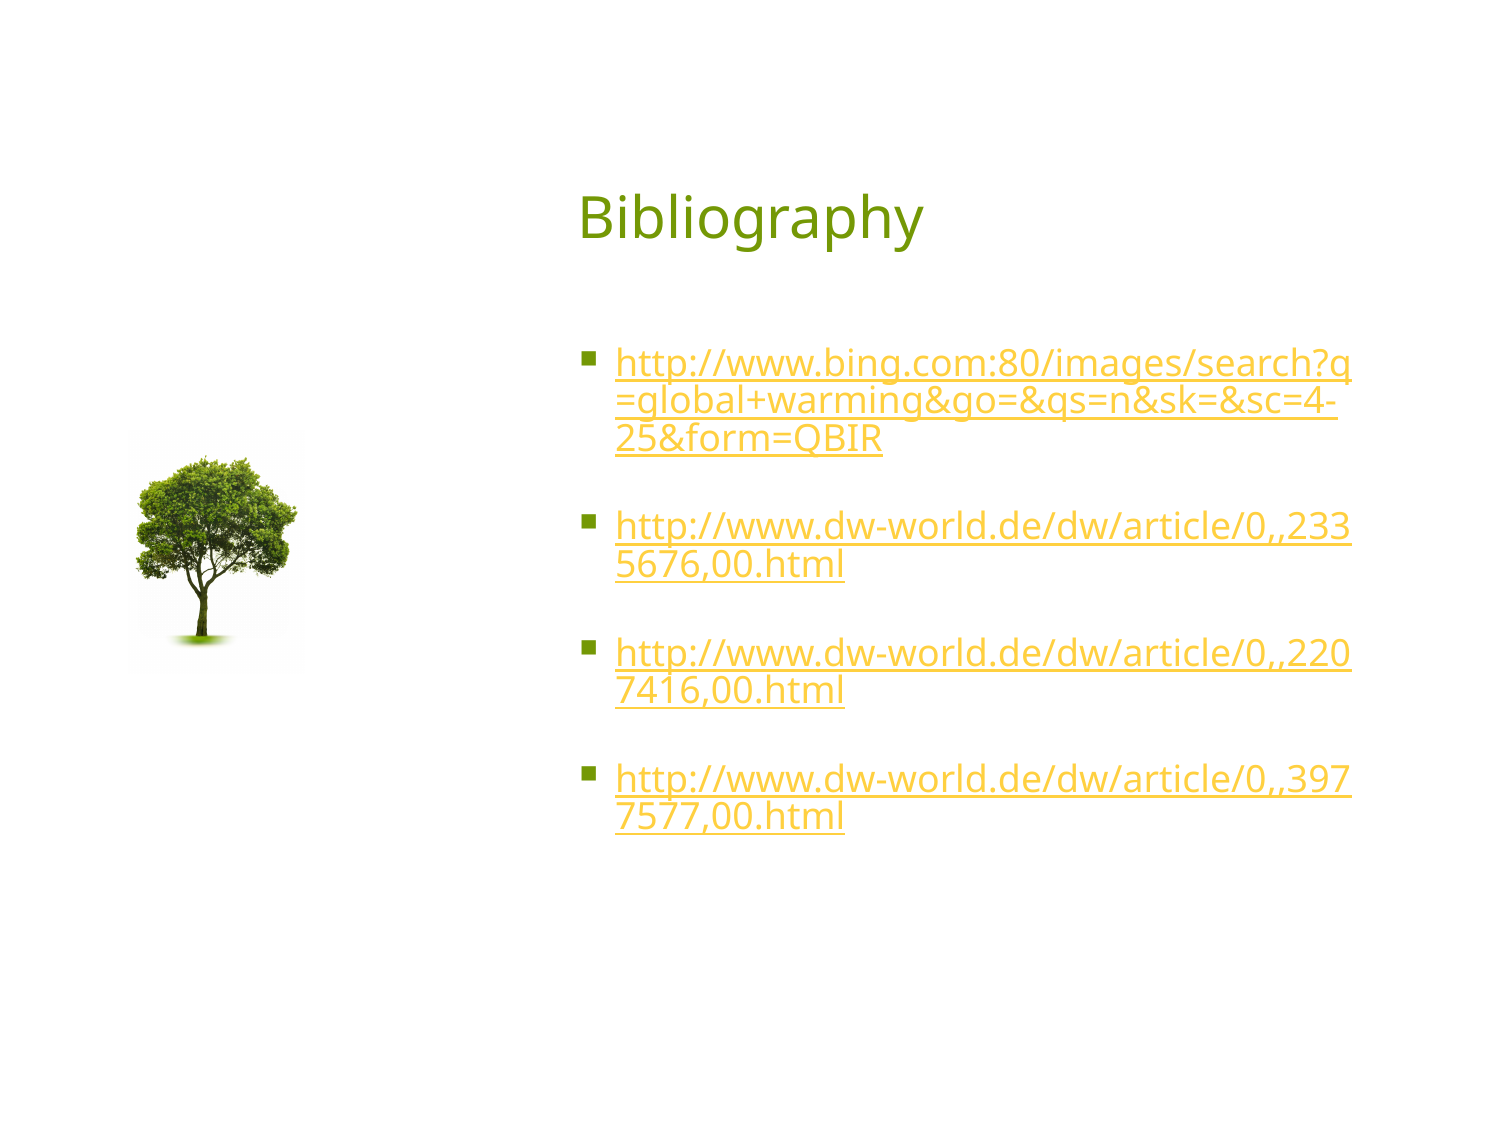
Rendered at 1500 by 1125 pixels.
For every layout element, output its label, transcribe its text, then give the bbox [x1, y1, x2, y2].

title Bibliography [562, 112, 1375, 258]
list http://www.bing.com:80/images/search?q=global+warming&go=&qs=n&sk=&sc=4-25&form=QBIR http://www.dw-world.de/dw/article/0,,2335676,00.html http://www.dw-world.de/dw/article/0,,2207416,00.html http://www.dw-world.de/dw/article/0,,3977577,00.html [562, 331, 1374, 1005]
picture [128, 429, 305, 675]
